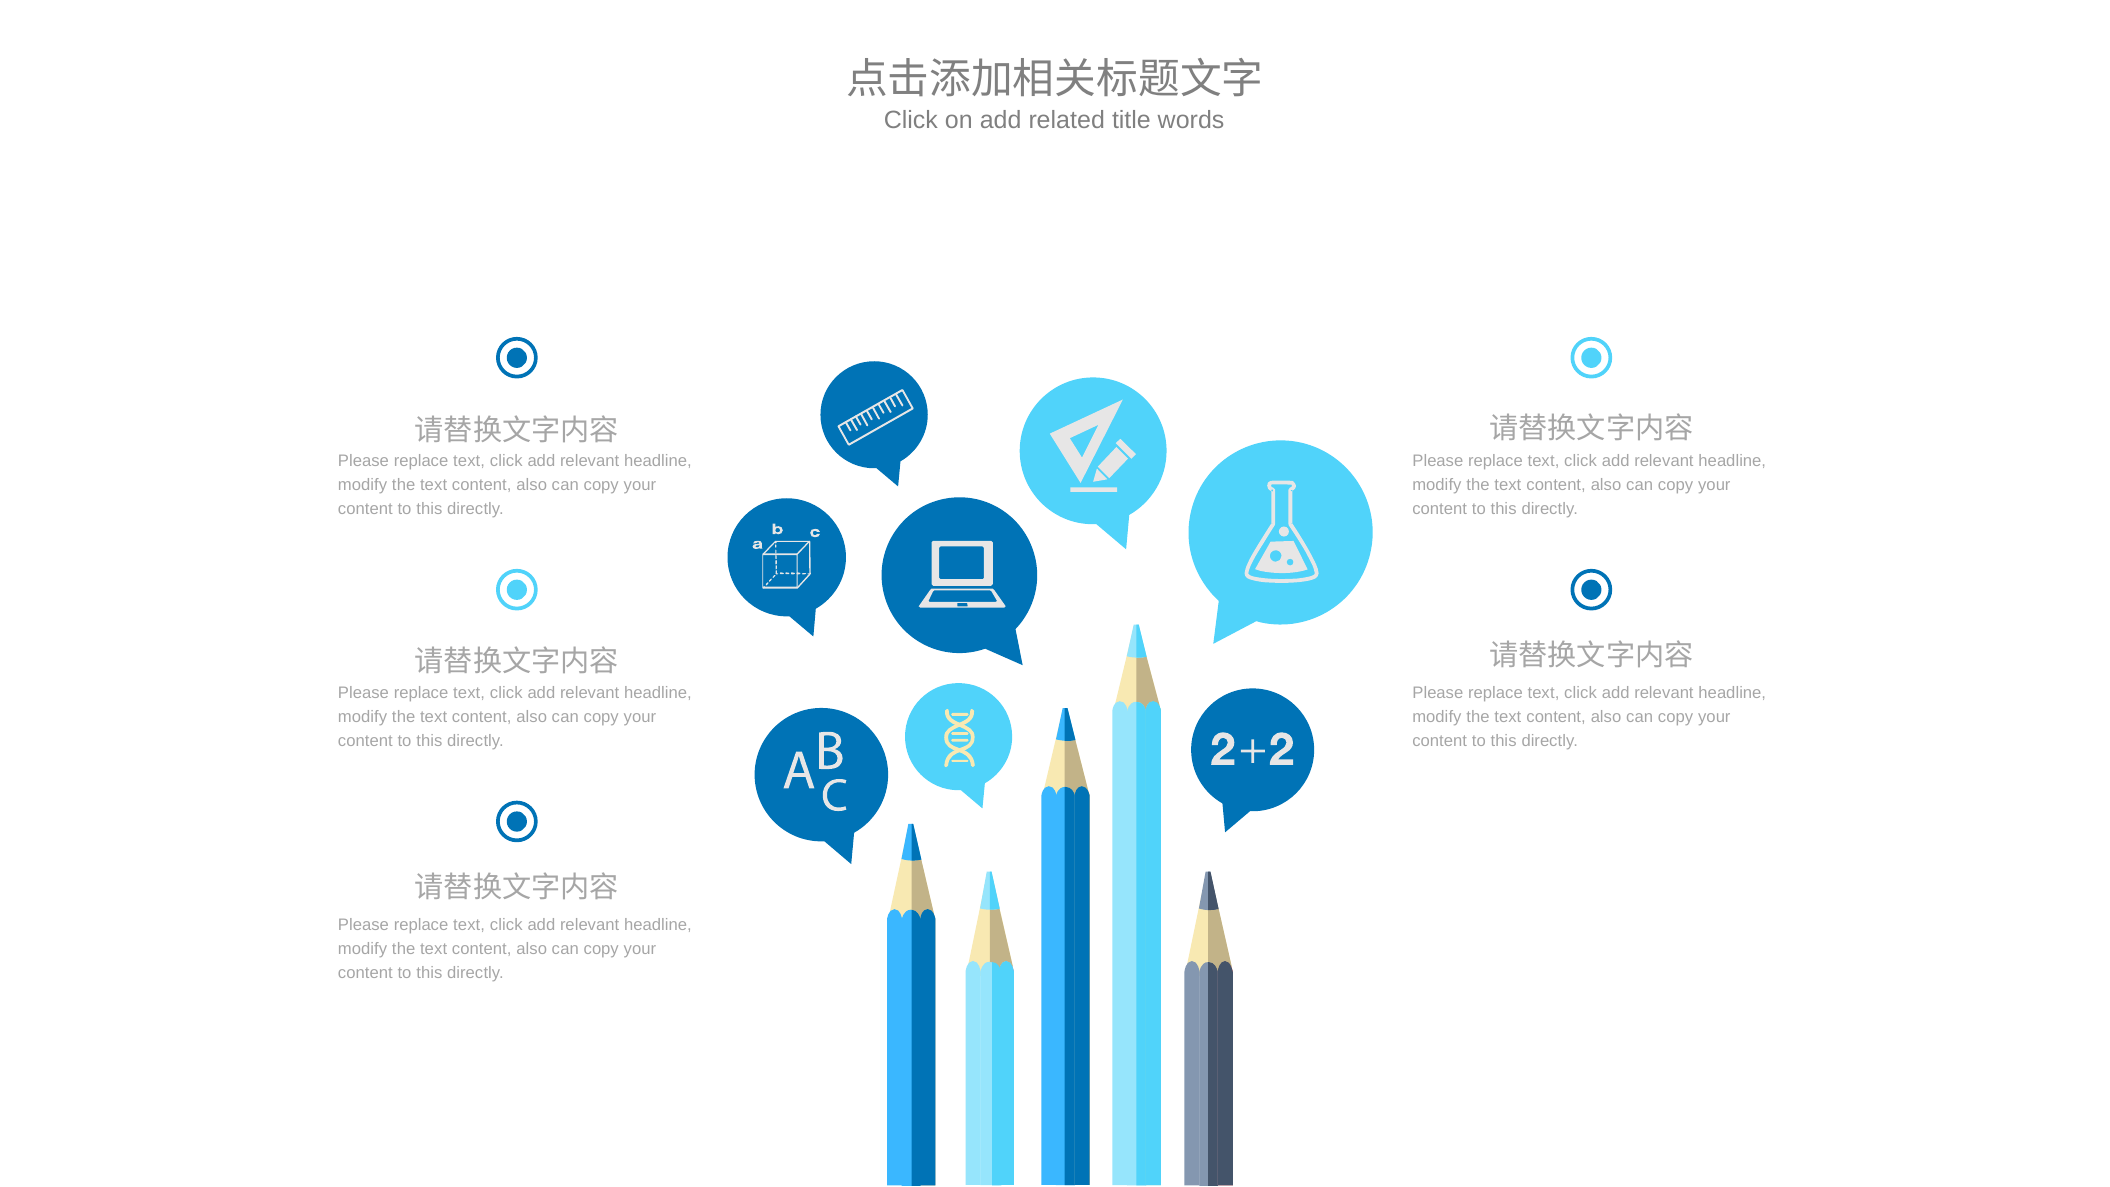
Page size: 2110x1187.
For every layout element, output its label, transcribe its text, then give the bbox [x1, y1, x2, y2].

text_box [495, 800, 538, 843]
text_box 点击添加相关标题文字 [803, 44, 1307, 107]
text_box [887, 823, 936, 1186]
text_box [904, 683, 1013, 809]
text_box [495, 568, 538, 611]
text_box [1184, 871, 1233, 1186]
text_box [1191, 688, 1315, 833]
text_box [872, 488, 1043, 666]
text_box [1570, 336, 1613, 379]
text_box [1041, 707, 1090, 1186]
text_box Click on add related title words [864, 95, 1246, 158]
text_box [1412, 402, 1771, 517]
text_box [337, 861, 696, 981]
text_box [337, 634, 696, 749]
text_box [1183, 431, 1382, 644]
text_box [1570, 568, 1613, 611]
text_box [1412, 629, 1771, 749]
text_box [1112, 624, 1161, 1186]
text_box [820, 361, 928, 487]
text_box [337, 404, 696, 517]
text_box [495, 336, 538, 379]
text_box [1019, 377, 1167, 550]
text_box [754, 707, 889, 865]
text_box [965, 871, 1014, 1186]
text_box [727, 498, 846, 637]
